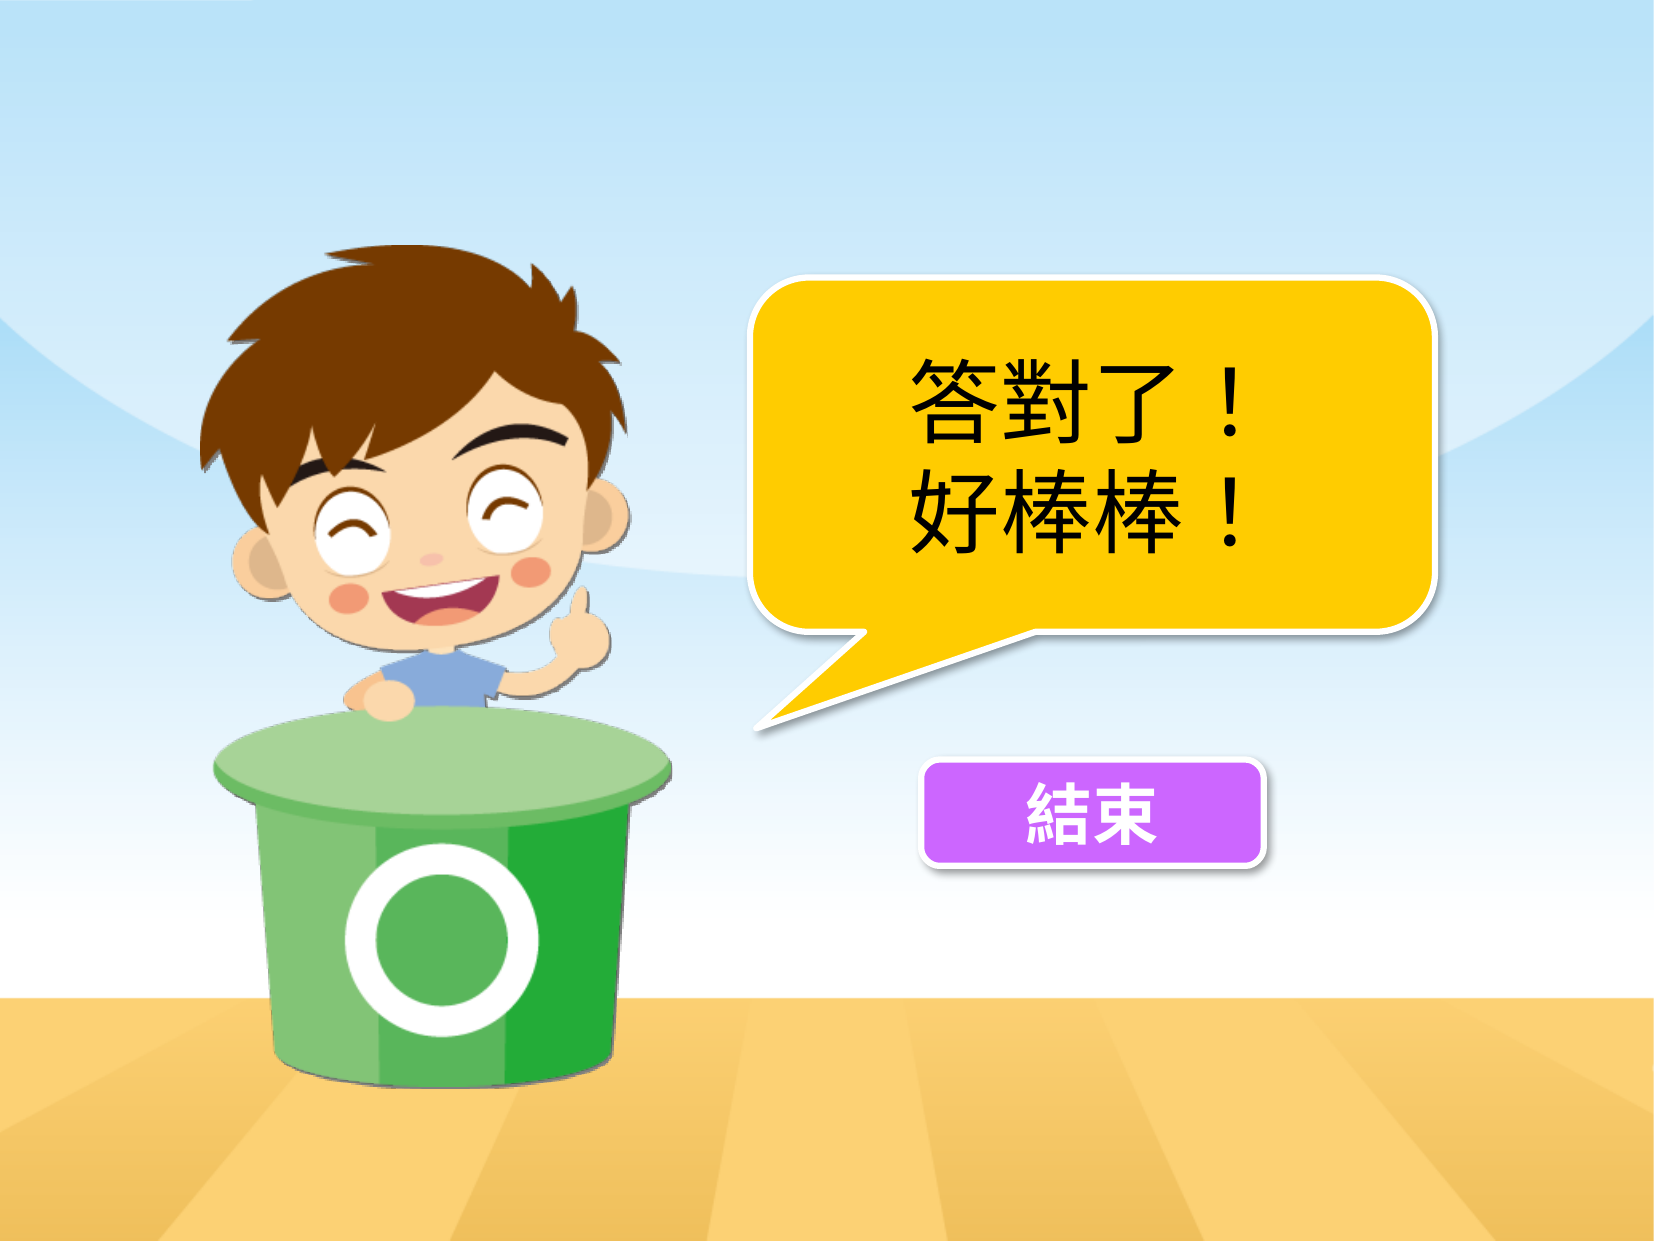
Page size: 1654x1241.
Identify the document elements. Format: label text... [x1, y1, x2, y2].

text_box 結束 [921, 759, 1264, 866]
picture [0, 0, 1654, 1241]
text_box 答對了！ 好棒棒！ [747, 275, 1438, 731]
